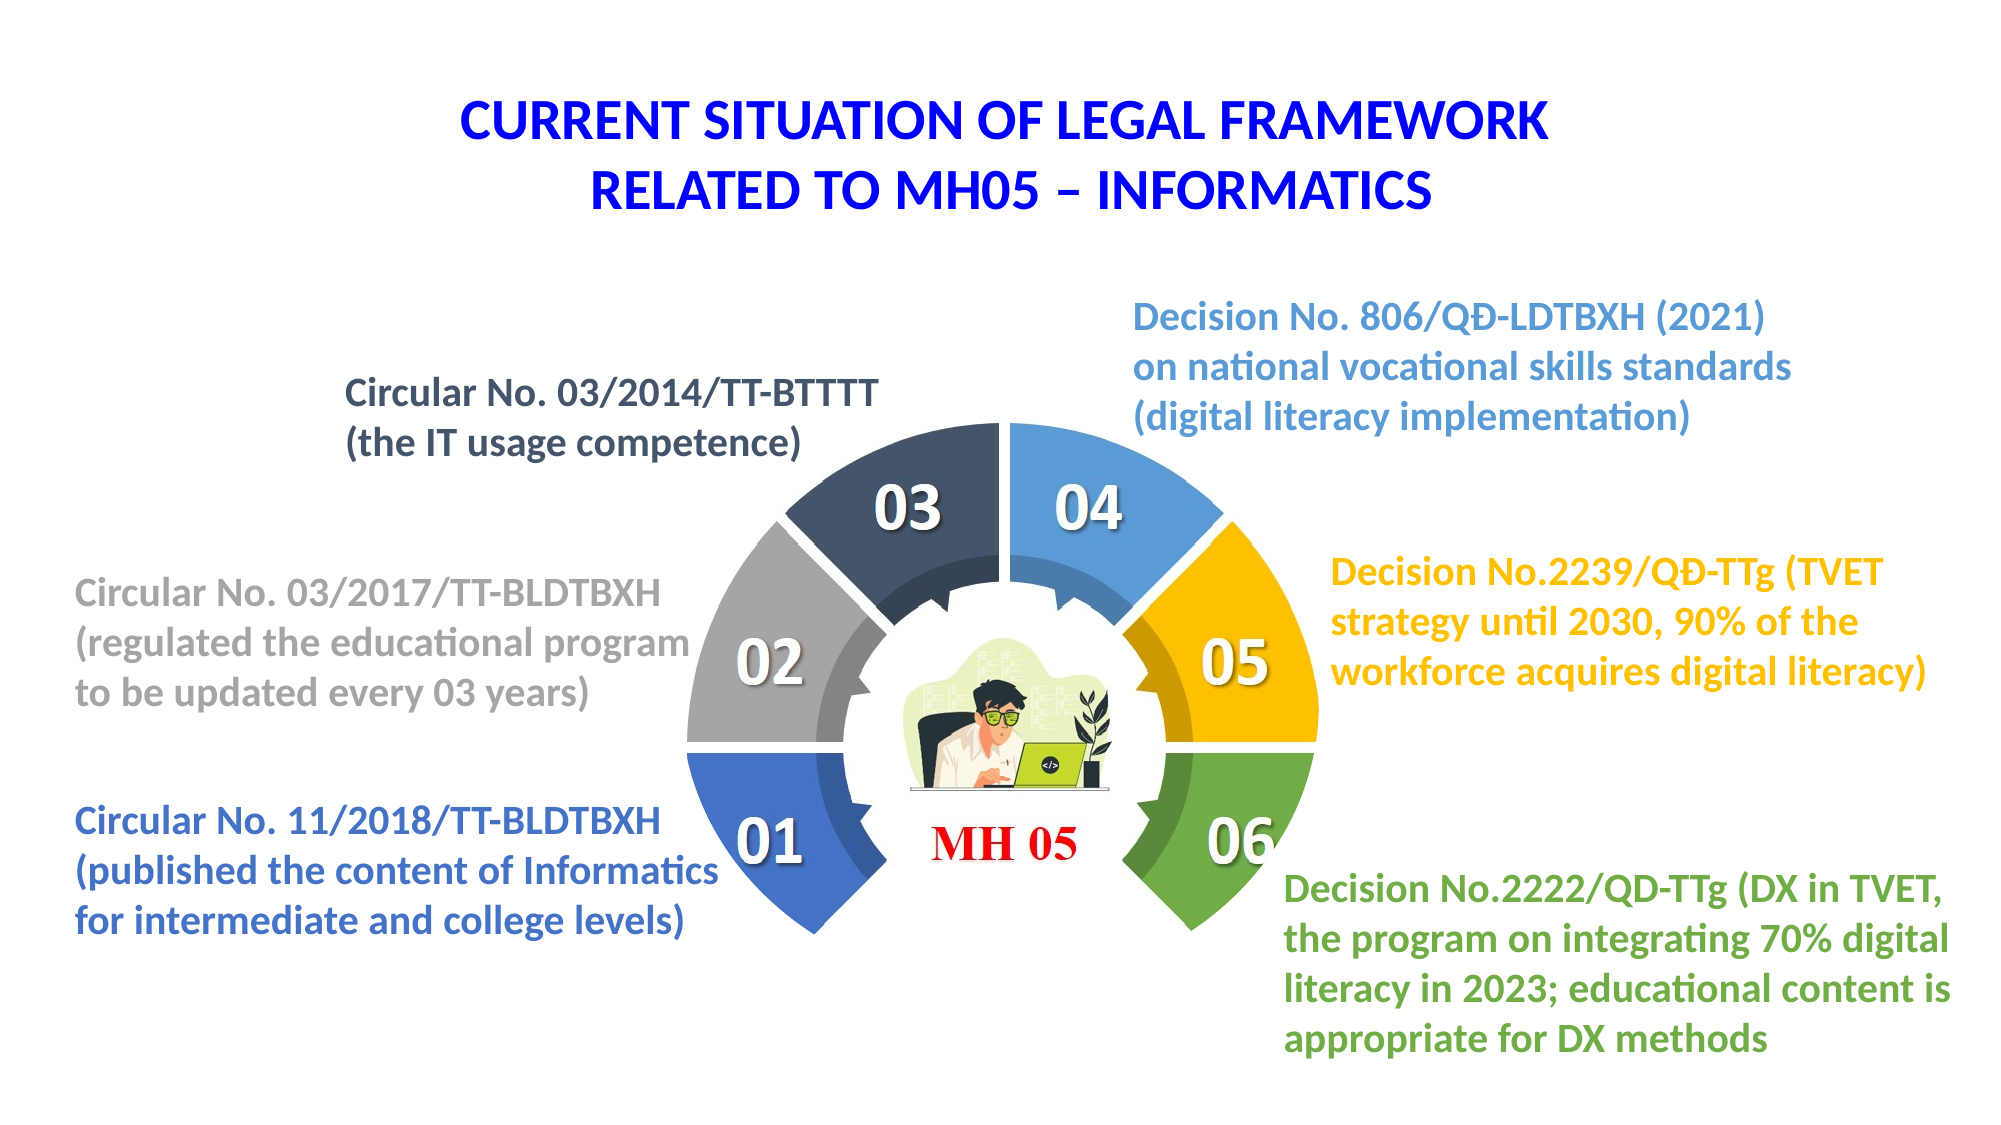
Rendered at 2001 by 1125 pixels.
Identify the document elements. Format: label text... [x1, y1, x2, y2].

text_box Circular No. 03/2017/TT-BLDTBXH (regulated the educational program to be updated every 03 years) [60, 557, 681, 722]
text_box Decision No.2222/QD-TTg (DX in TVET, the program on integrating 70% digital literacy in 2023; educational content is appropriate for DX methods [1268, 853, 1969, 1069]
picture [681, 418, 1319, 988]
text_box Circular No. 11/2018/TT-BLDTBXH (published the content of Informatics for intermediate and college levels) [60, 785, 681, 951]
text_box Decision No. 806/QĐ-LDTBXH (2021) on national vocational skills standards (digital literacy implementation) [1118, 281, 1818, 447]
text_box Decision No.2239/QĐ-TTg (TVET strategy until 2030, 90% of the workforce acquires digital literacy) [1319, 536, 1954, 702]
text_box Circular No. 03/2014/TT-BTTTT (the IT usage competence) [330, 356, 909, 472]
text_box CURRENT SITUATION OF LEGAL FRAMEWORK RELATED TO MH05 – INFORMATICS [149, 73, 1875, 229]
